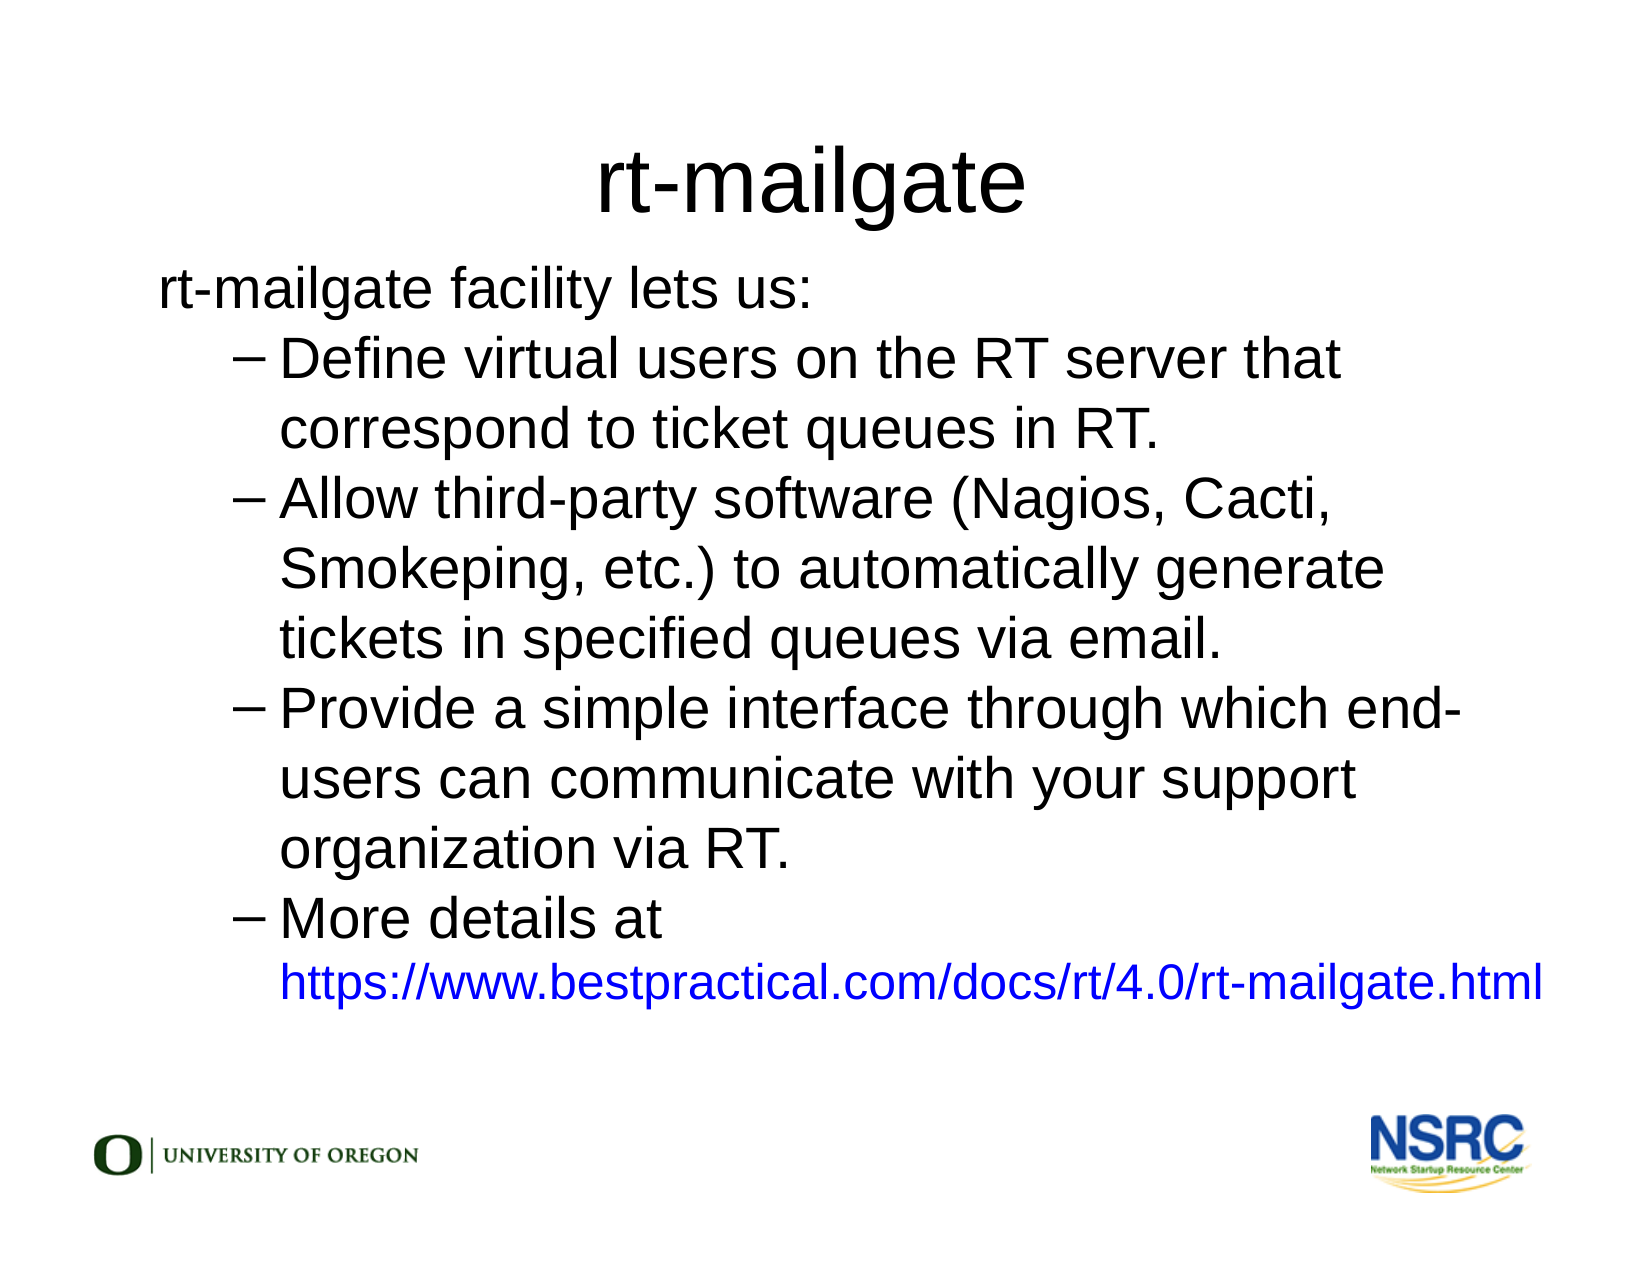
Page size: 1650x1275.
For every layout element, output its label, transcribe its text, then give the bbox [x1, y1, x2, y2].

picture [92, 1133, 420, 1177]
picture [1371, 1126, 1532, 1193]
text_box rt-mailgate [133, 104, 1491, 248]
text_box rt-mailgate facility lets us: Define virtual users on the RT server that correspond to ticket queues in RT. Allow third-party software (Nagios, Cacti, Smokeping, etc.) to automatically generate tickets in specified queues via email. Provide a simple interface through which end-users can communicate with your support organization via RT. More details at https://www.bestpractical.com/docs/rt/4.0/rt-mailgate.html [143, 242, 1570, 1126]
